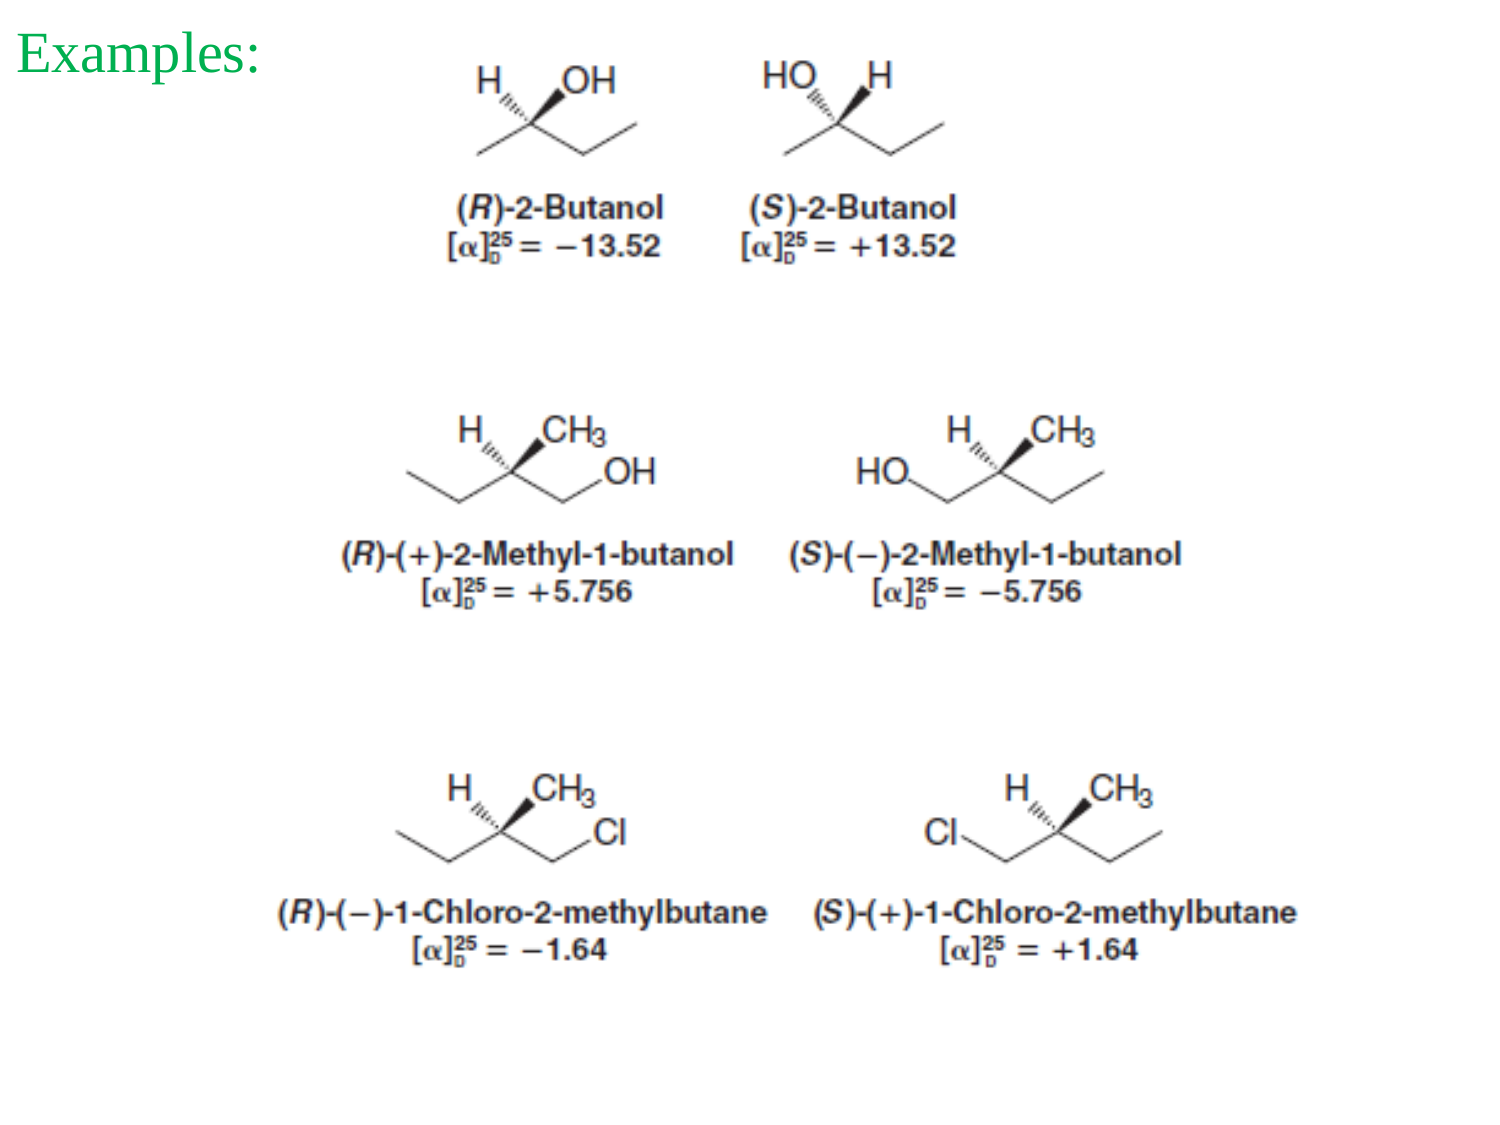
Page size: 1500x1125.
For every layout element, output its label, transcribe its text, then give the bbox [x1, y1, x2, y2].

picture [309, 399, 1210, 641]
text_box Examples: [1, 7, 278, 92]
picture [249, 754, 1331, 996]
picture [424, 49, 998, 291]
